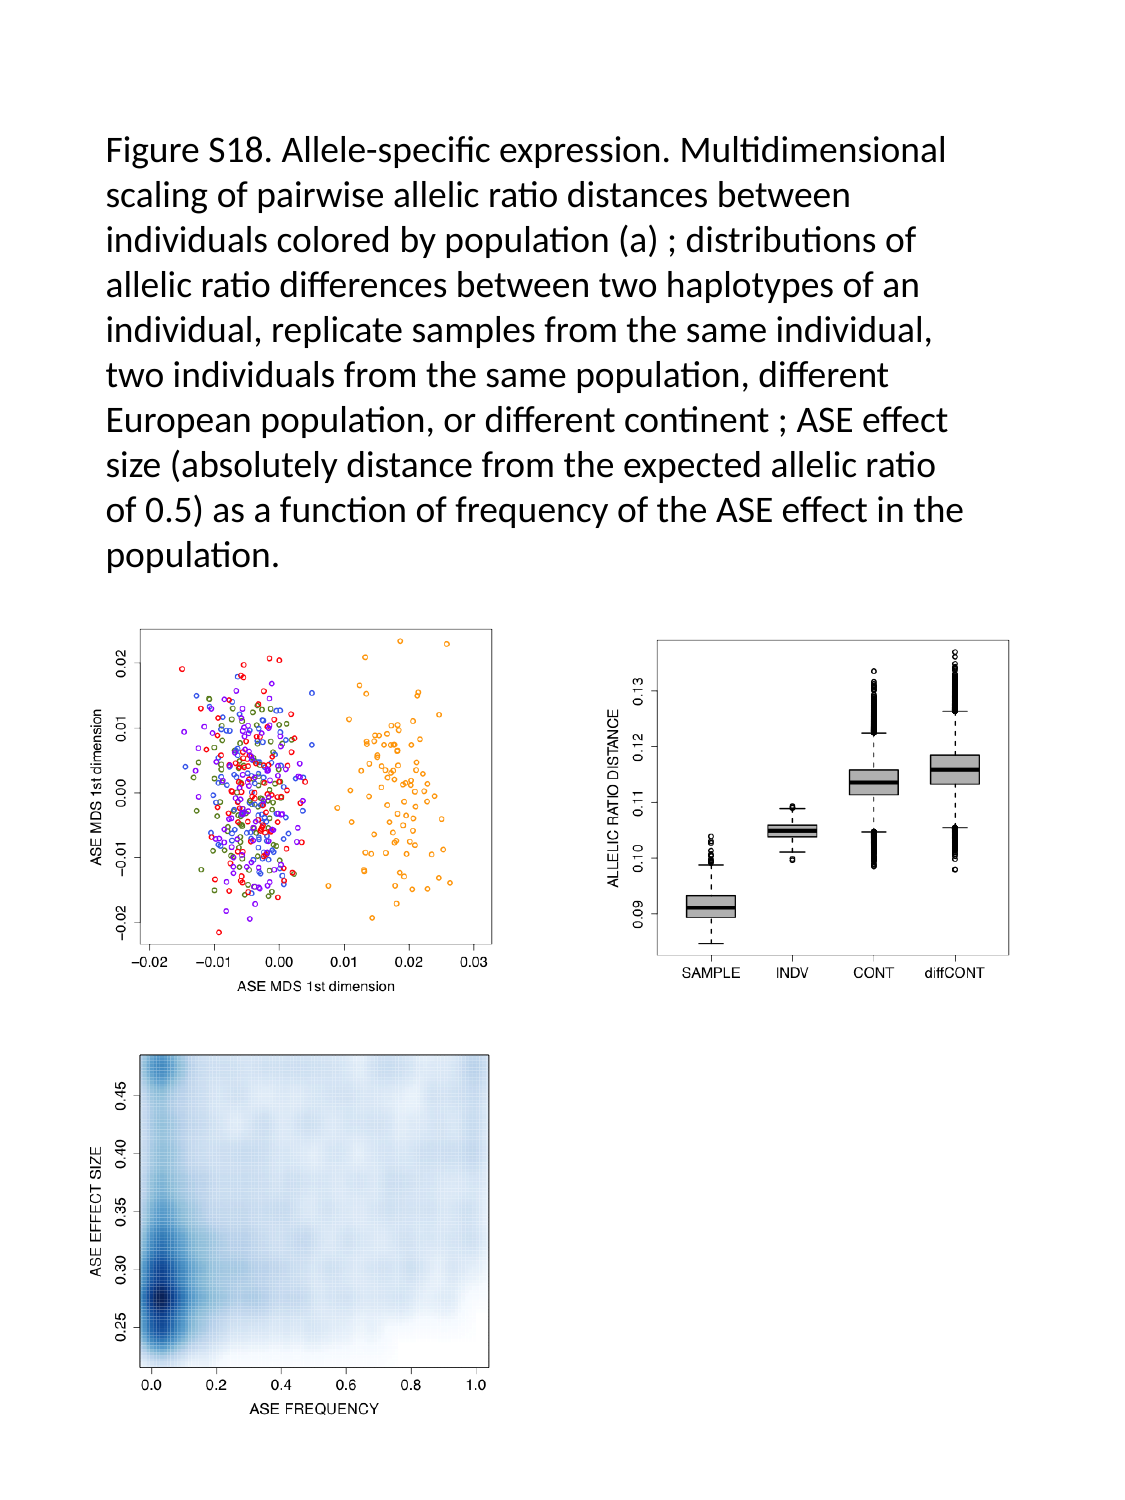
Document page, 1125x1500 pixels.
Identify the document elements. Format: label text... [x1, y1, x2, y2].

text_box Figure S18. Allele-specific expression. Multidimensional scaling of pairwise allelic ratio distances between individuals colored by population (a) ; distributions of allelic ratio differences between two haplotypes of an individual, replicate samples from the same individual, two individuals from the same population, different European population, or different continent ; ASE effect size (absolutely distance from the expected allelic ratio of 0.5) as a function of frequency of the ASE effect in the population. [90, 117, 984, 583]
picture [90, 579, 517, 1429]
picture [607, 590, 1035, 1017]
